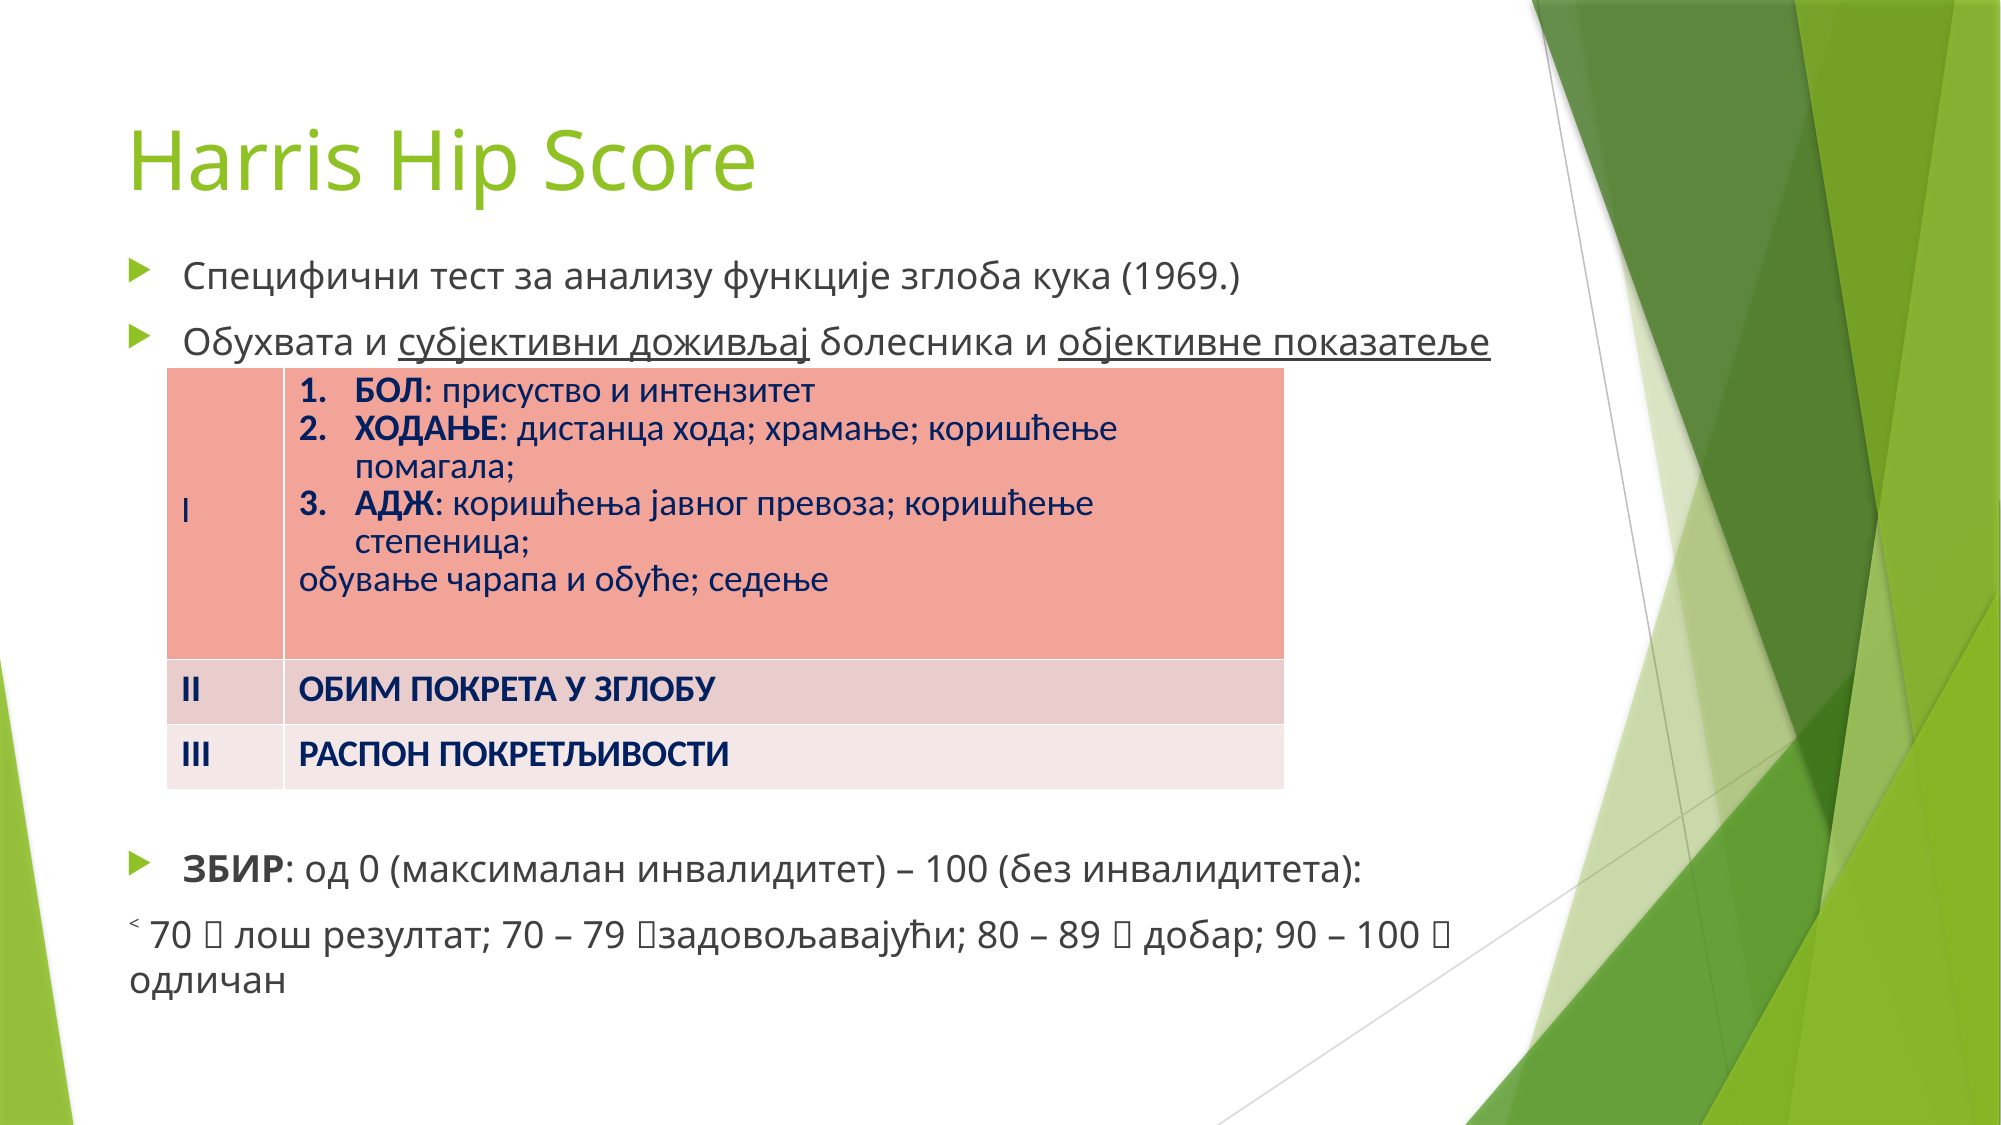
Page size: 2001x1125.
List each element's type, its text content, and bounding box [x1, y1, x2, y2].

table_header БОЛ: присуство и интензитет ХОДАЊЕ: дистанца хода; храмање; коришћење помагала; АДЖ: коришћења јавног превоза; коришћење степеница; обување чарапа и обуће; седење [285, 368, 1284, 659]
title Harris Hip Score [111, 99, 1522, 244]
table_cell ОБИМ ПОКРЕТА У ЗГЛОБУ [285, 660, 1284, 724]
list Специфични тест за анализу функције зглоба кука (1969.) Обухвата и субјективни доживљај болесника и објективне показатеље ЗБИР: од 0 (максималан инвалидитет) – 100 (без инвалидитета): ˂ 70  лош резултат; 70 – 79 задовољавајући; 80 – 89  добар; 90 – 100  одличан [111, 244, 1522, 1097]
table_cell II [167, 660, 283, 724]
table_cell РАСПОН ПОКРЕТЉИВОСТИ [285, 725, 1284, 789]
table_header I [167, 368, 283, 659]
table_cell III [167, 725, 283, 789]
